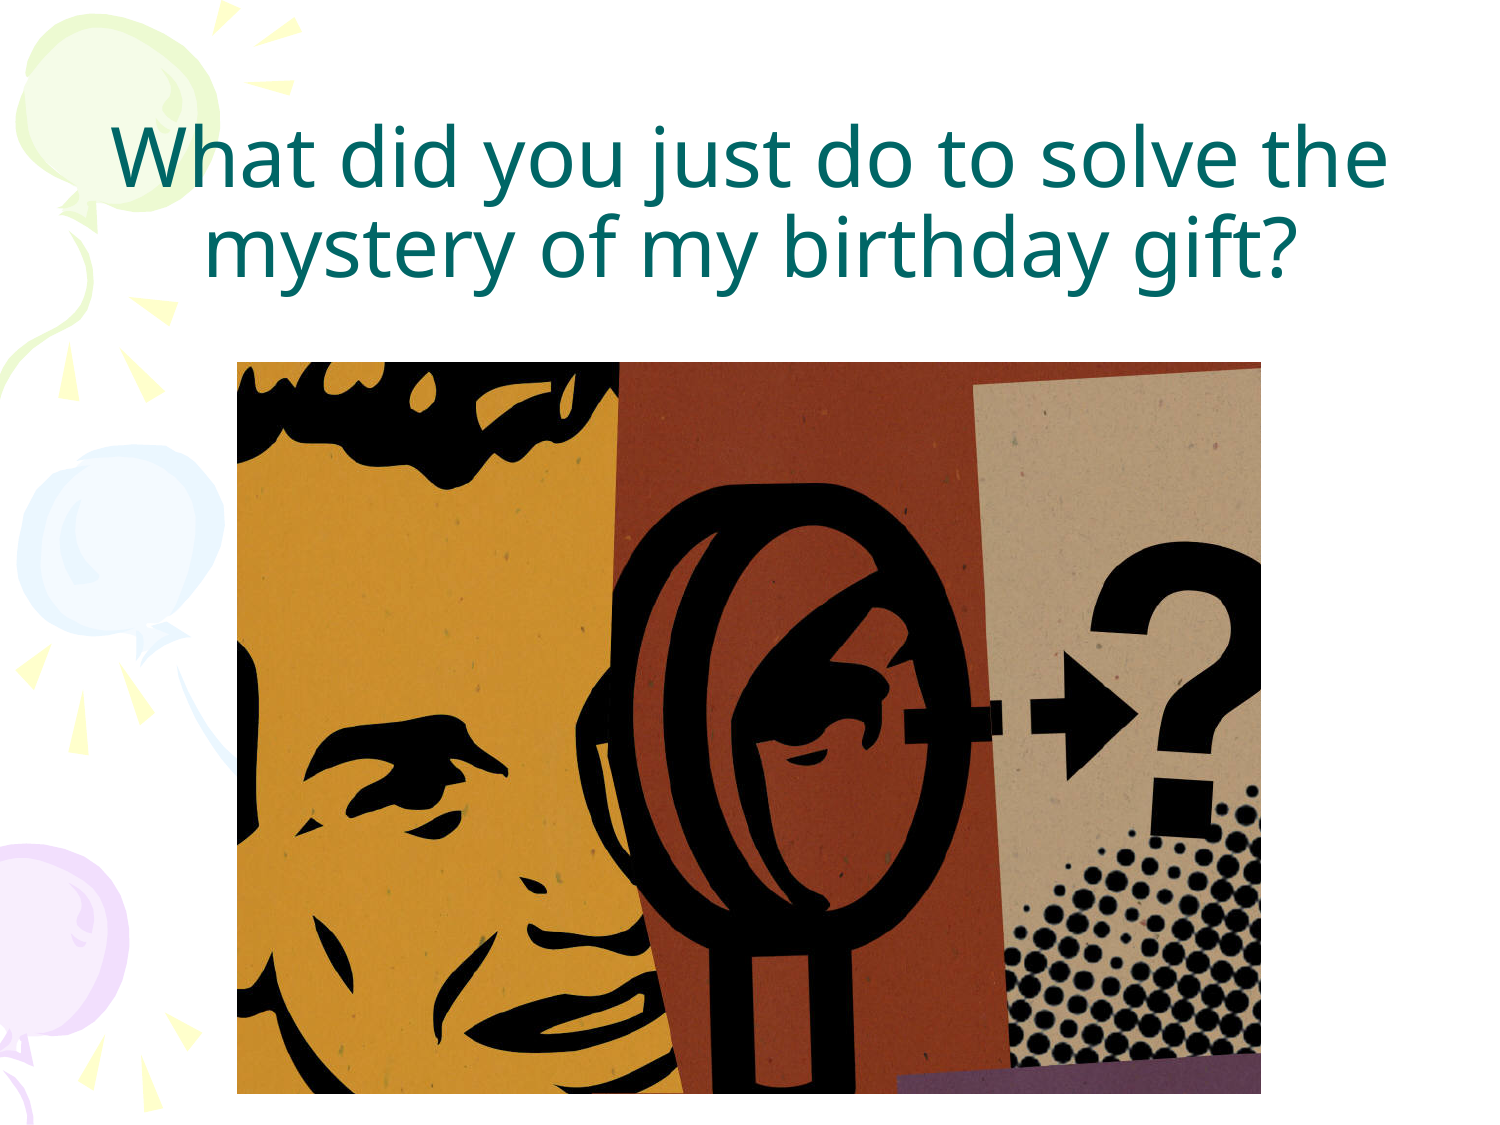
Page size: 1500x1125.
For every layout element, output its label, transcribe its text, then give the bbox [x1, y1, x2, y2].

title What did you just do to solve the mystery of my birthday gift? [74, 87, 1428, 304]
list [237, 362, 1262, 1094]
